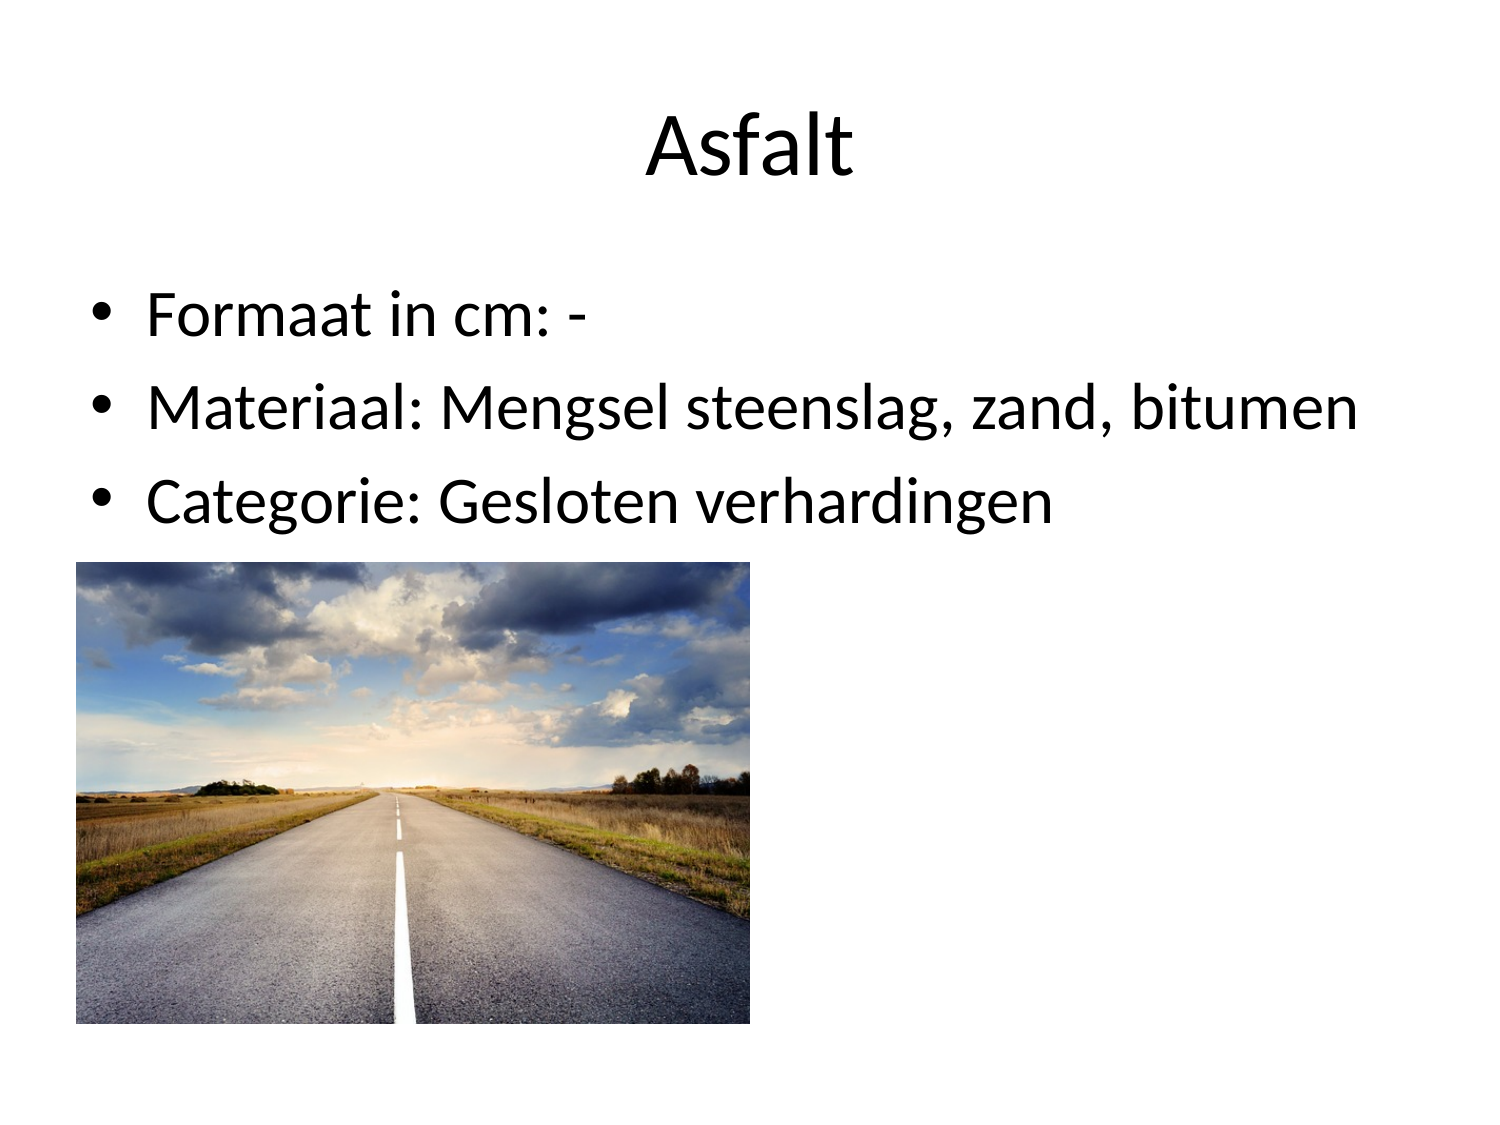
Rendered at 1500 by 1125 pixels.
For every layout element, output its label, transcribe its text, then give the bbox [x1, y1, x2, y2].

picture [76, 562, 751, 1024]
title Asfalt [75, 45, 1425, 233]
list Formaat in cm: - Materiaal: Mengsel steenslag, zand, bitumen Categorie: Gesloten verhardingen [75, 262, 1425, 1005]
